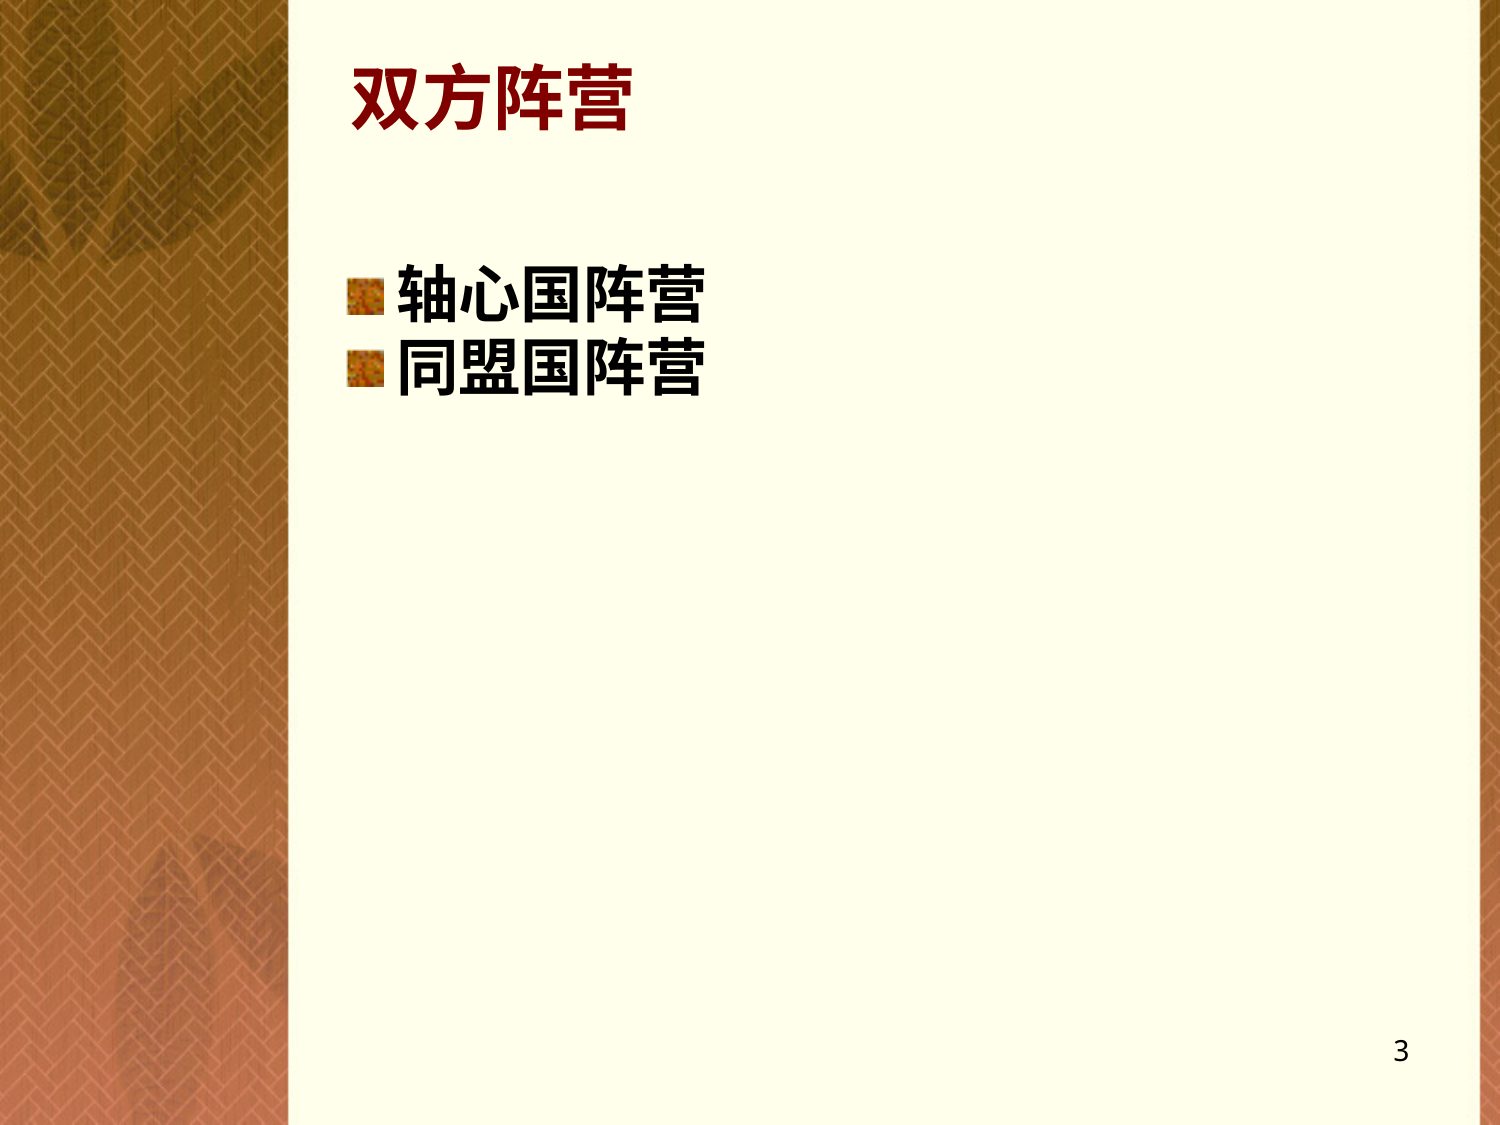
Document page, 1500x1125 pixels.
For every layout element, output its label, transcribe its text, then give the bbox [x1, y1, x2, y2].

list 轴心国阵营 同盟国阵营 [324, 262, 1425, 1005]
picture [0, 0, 1500, 1125]
title 双方阵营 [335, 45, 1425, 233]
slide_number 2 [1074, 1024, 1425, 1103]
